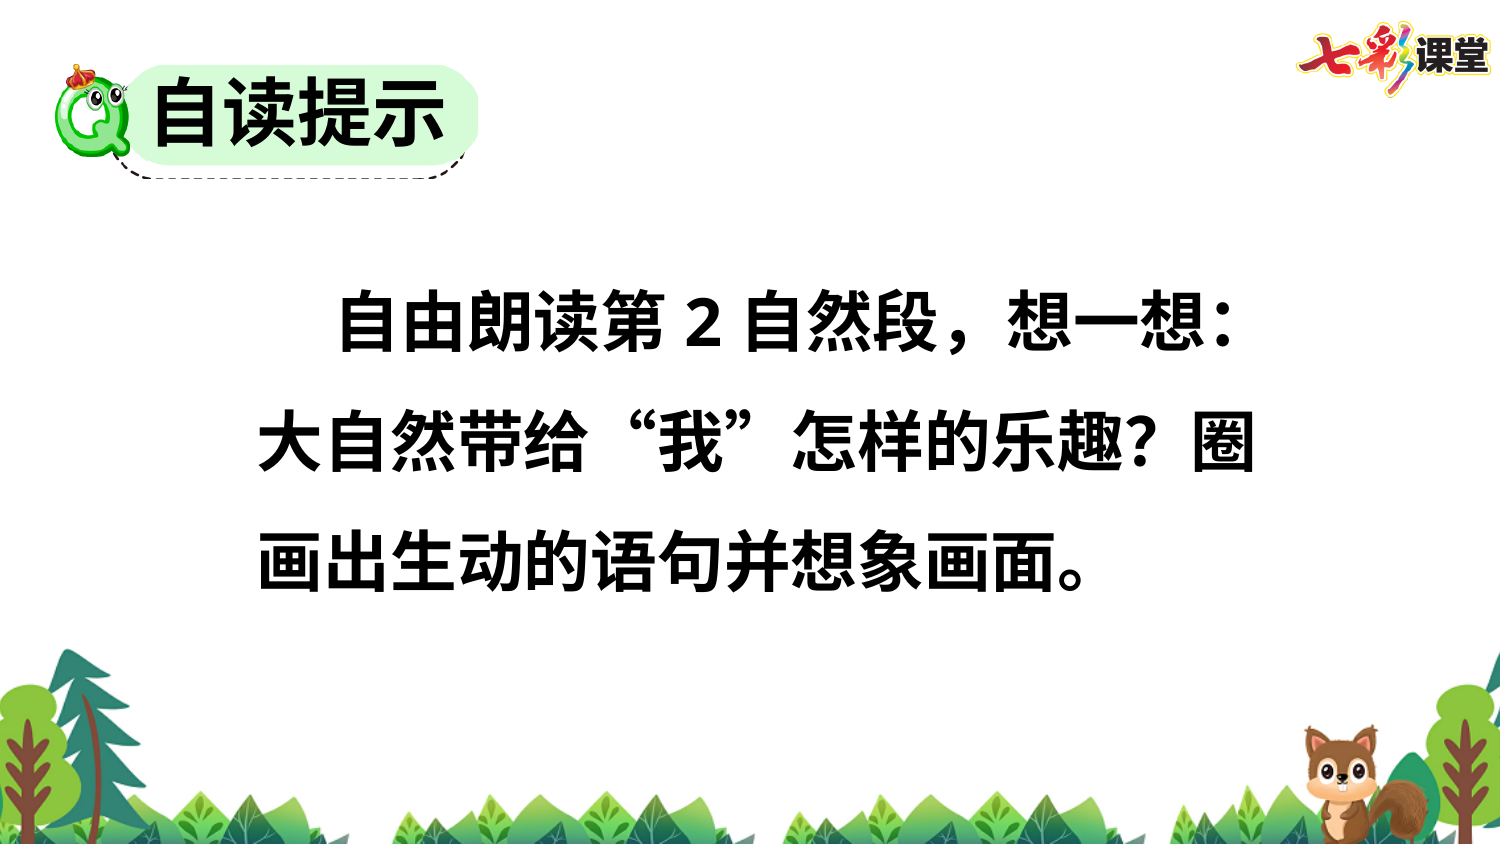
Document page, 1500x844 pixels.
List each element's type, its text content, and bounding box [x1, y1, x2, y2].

text_box 自由朗读第2自然段，想一想：大自然带给“我”怎样的乐趣？圈画出生动的语句并想象画面。 [242, 232, 1294, 607]
text_box 自读提示 [135, 59, 484, 161]
picture [0, 0, 1500, 844]
